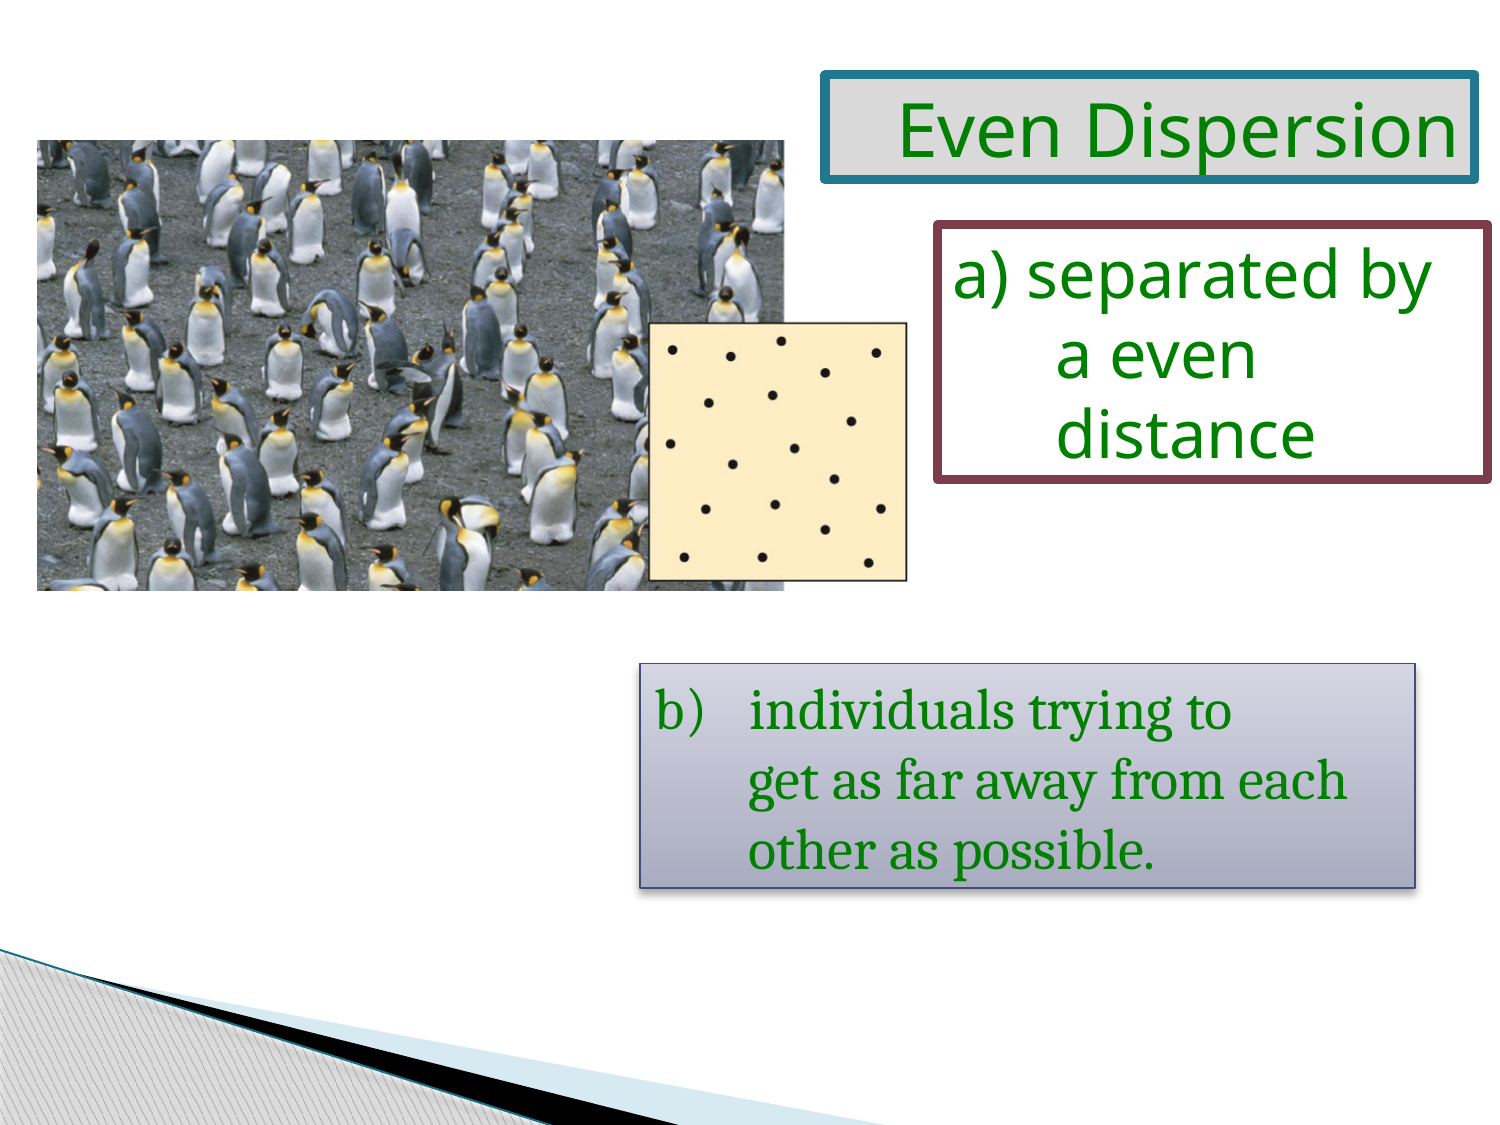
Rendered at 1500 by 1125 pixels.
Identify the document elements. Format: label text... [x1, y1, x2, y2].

text_box Even Dispersion [820, 70, 1479, 184]
text_box a) separated by a even distance [933, 220, 1492, 484]
text_box individuals trying to get as far away from each other as possible. [639, 663, 1416, 889]
picture [37, 140, 912, 591]
